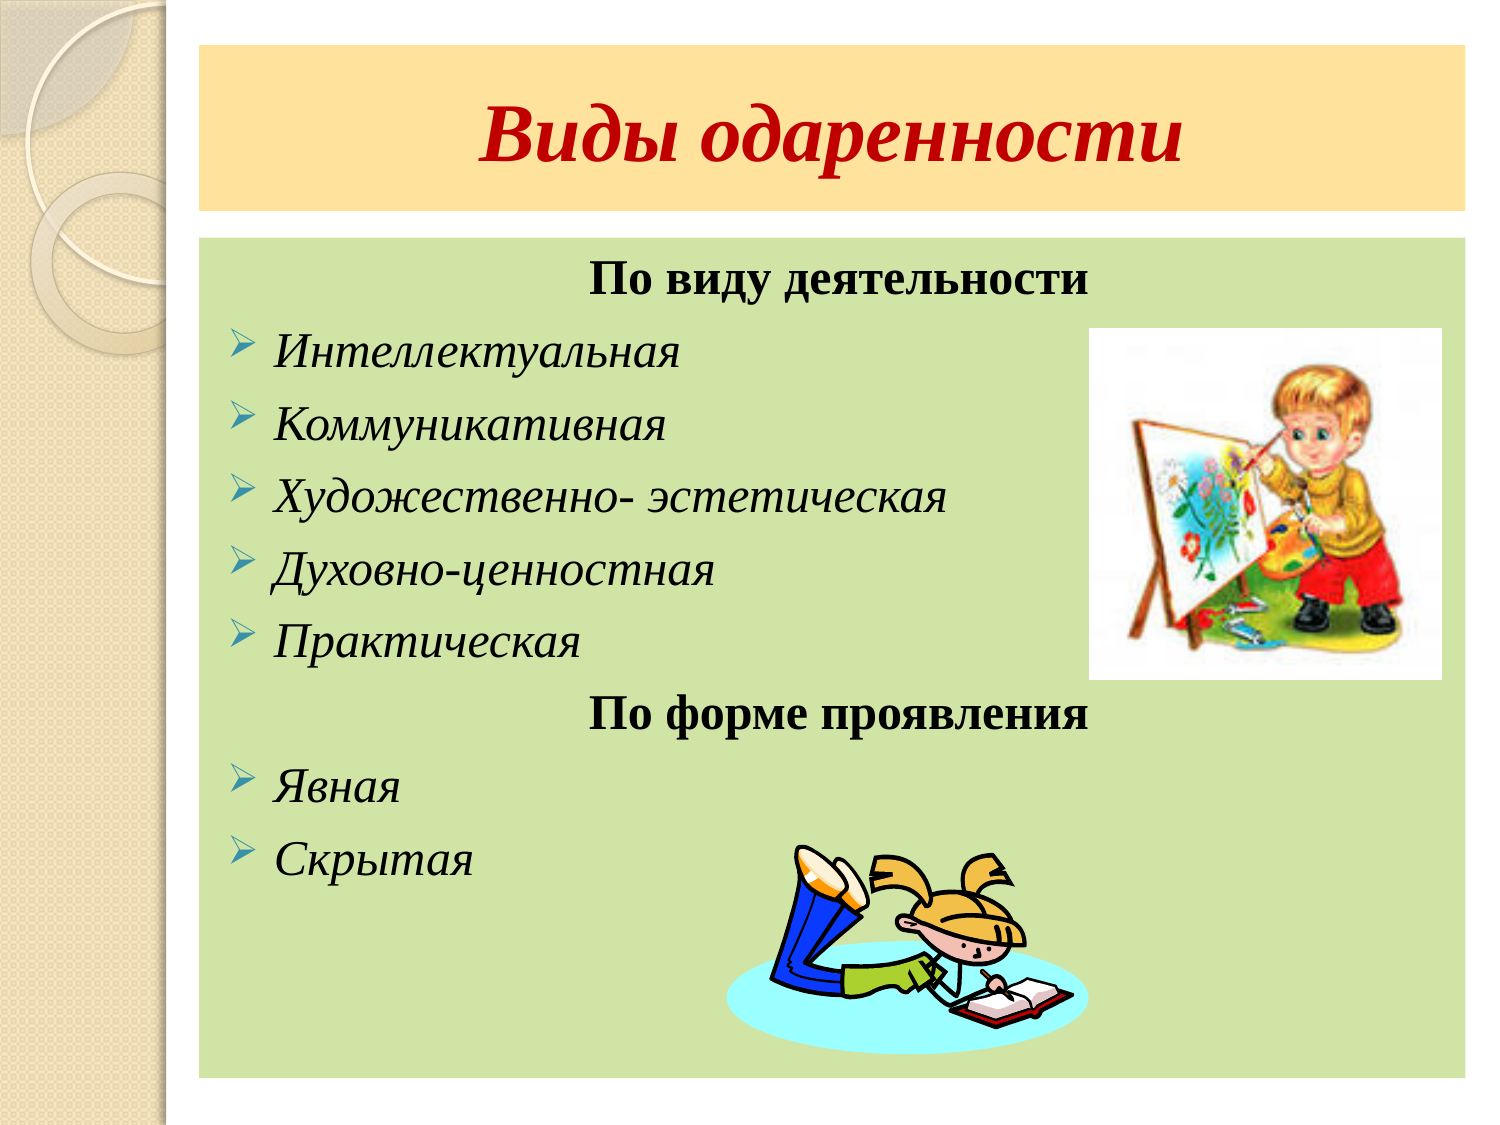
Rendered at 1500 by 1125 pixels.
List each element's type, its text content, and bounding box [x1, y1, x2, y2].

title Виды одаренности [199, 45, 1466, 211]
picture [1089, 327, 1442, 680]
list По виду деятельности Интеллектуальная Коммуникативная Художественно- эстетическая Духовно-ценностная Практическая По форме проявления Явная Скрытая [199, 237, 1466, 1079]
picture [726, 843, 1089, 1055]
